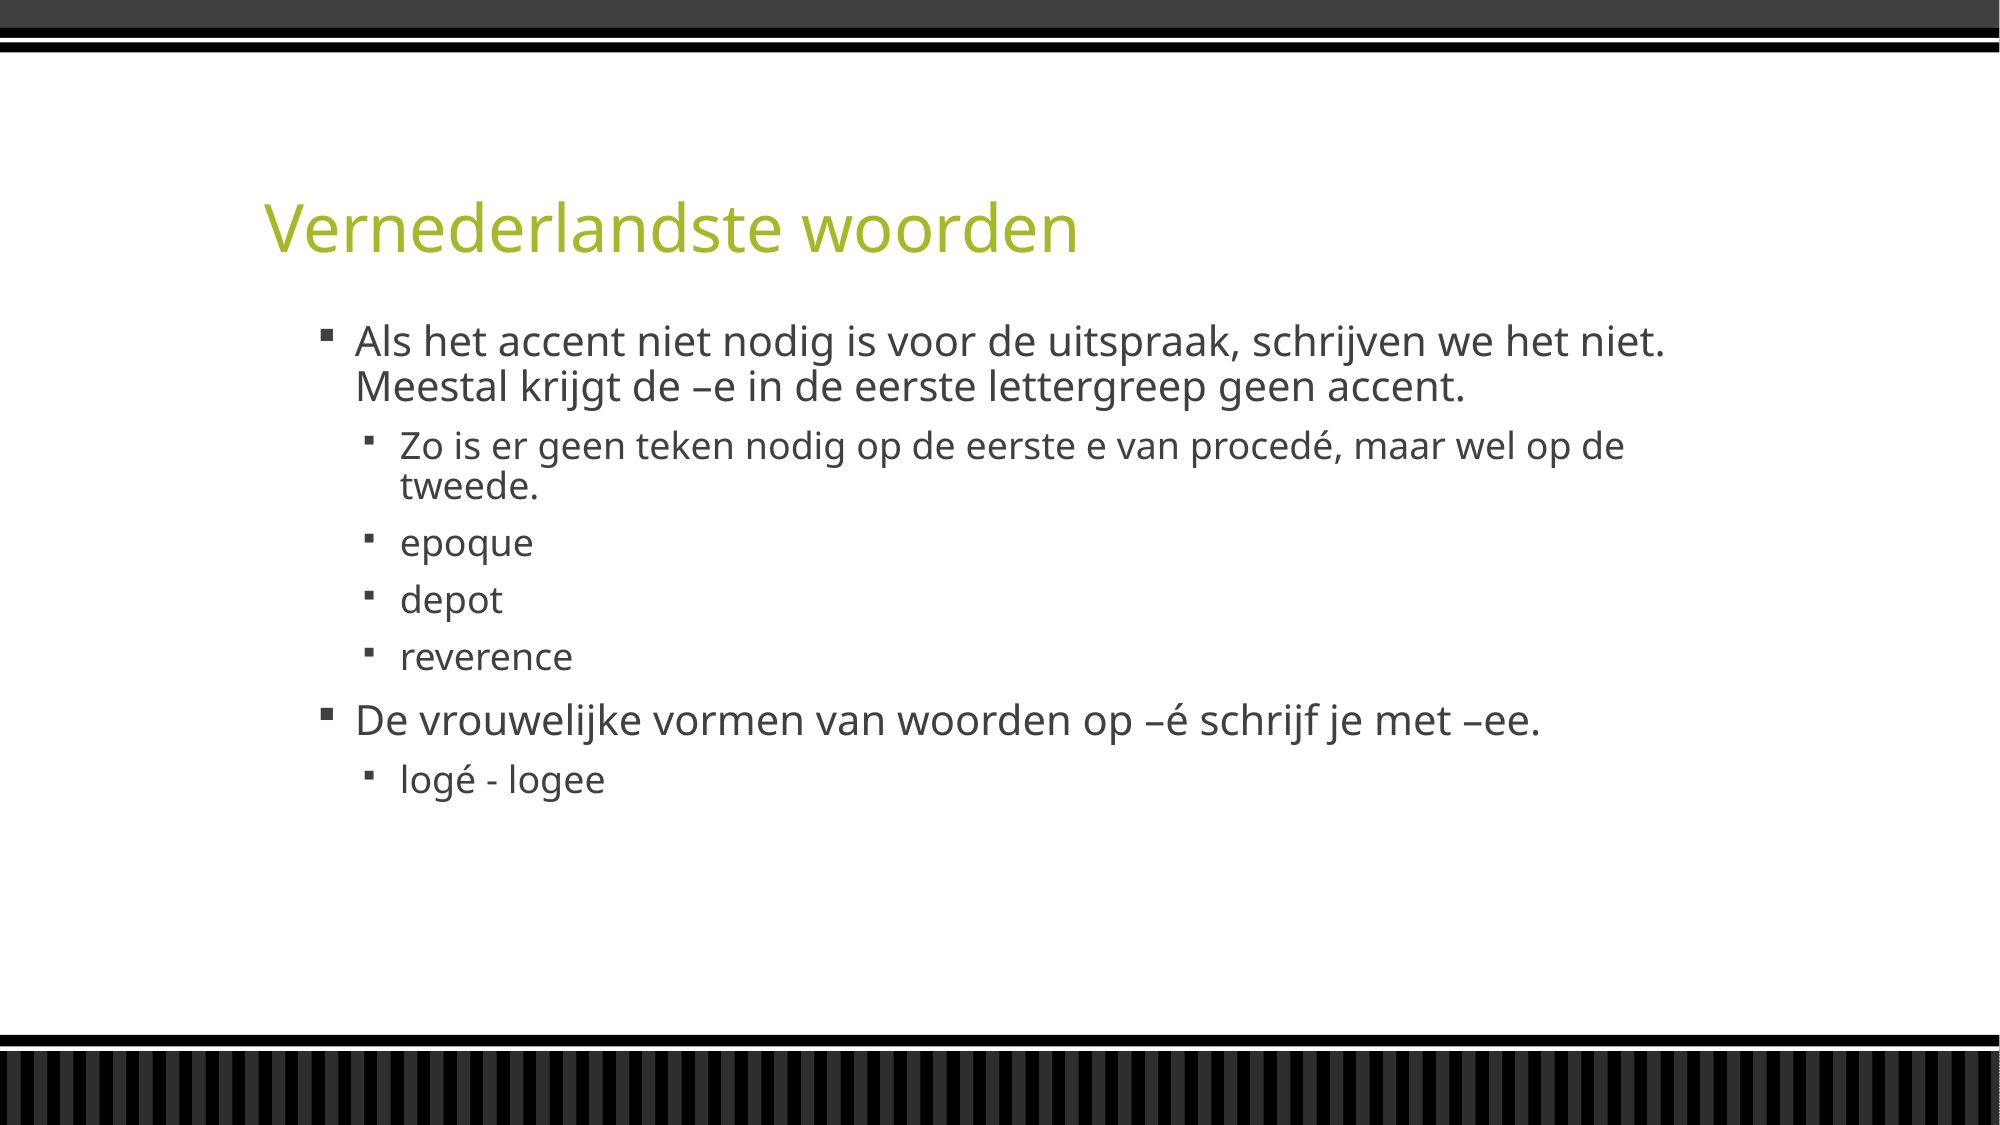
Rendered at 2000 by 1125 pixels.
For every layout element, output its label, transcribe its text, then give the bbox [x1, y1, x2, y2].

title Vernederlandste woorden [249, 99, 1750, 275]
list Als het accent niet nodig is voor de uitspraak, schrijven we het niet. Meestal krijgt de –e in de eerste lettergreep geen accent. Zo is er geen teken nodig op de eerste e van procedé, maar wel op de tweede. epoque depot reverence De vrouwelijke vormen van woorden op –é schrijf je met –ee. logé - logee [249, 312, 1750, 988]
